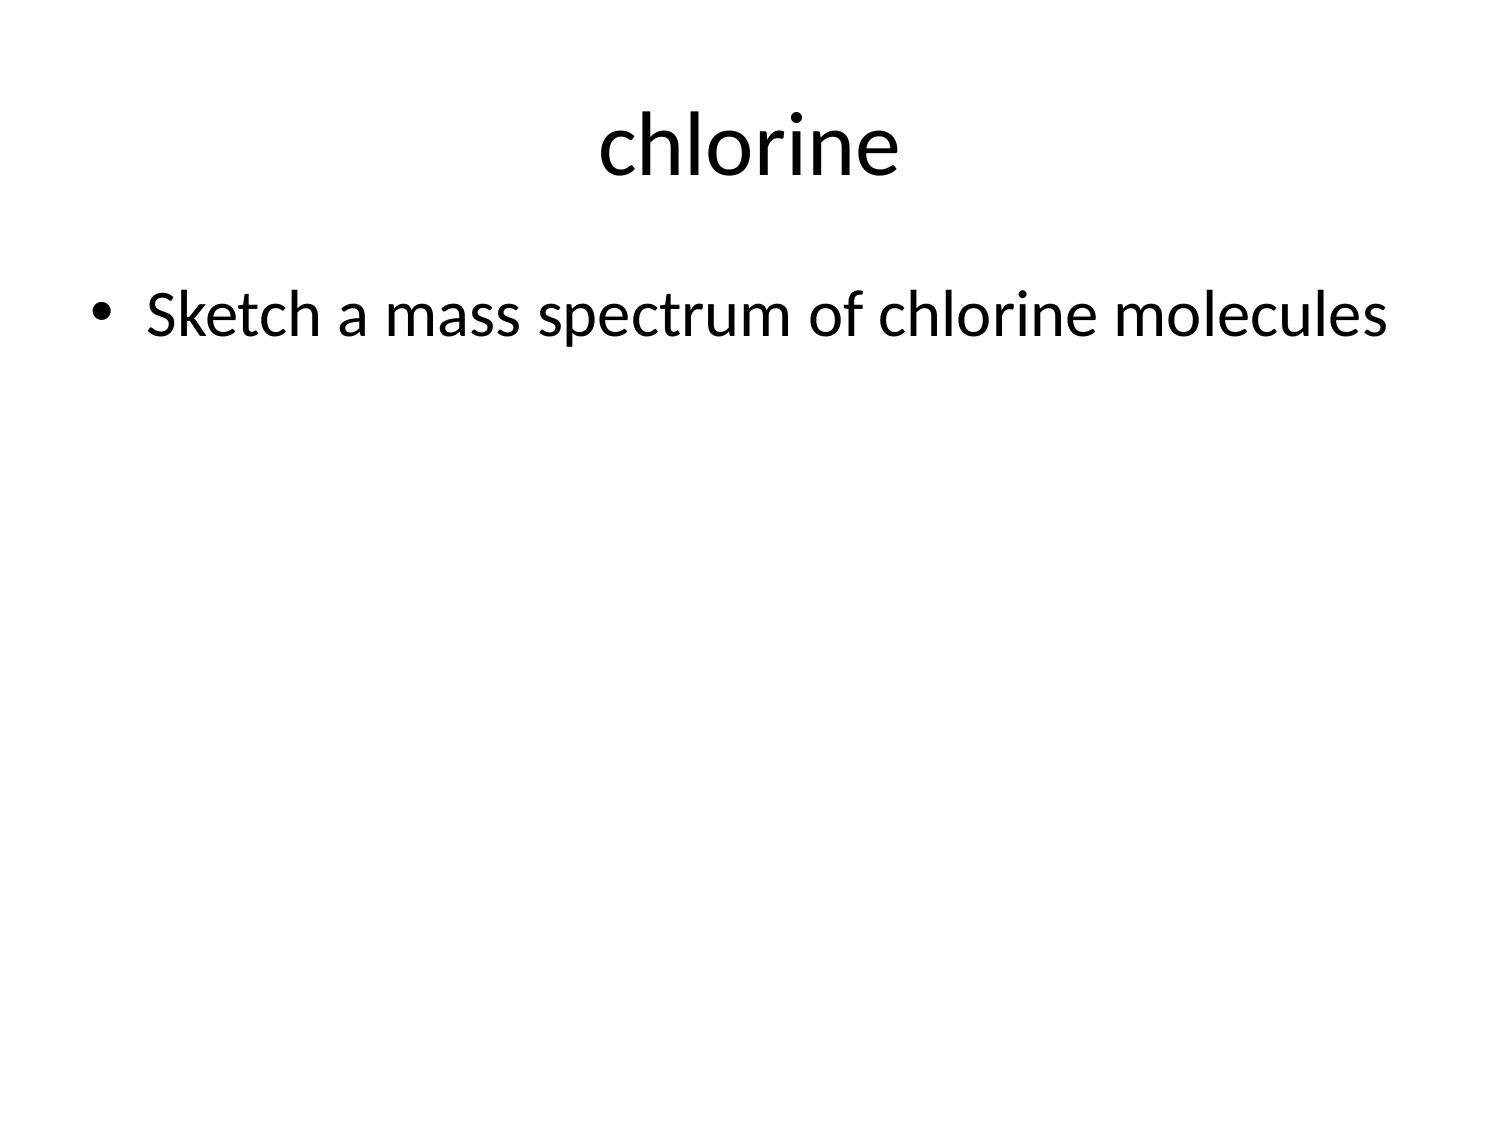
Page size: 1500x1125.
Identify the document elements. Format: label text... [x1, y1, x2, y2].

title chlorine [75, 45, 1425, 233]
list Sketch a mass spectrum of chlorine molecules [75, 262, 1425, 1005]
